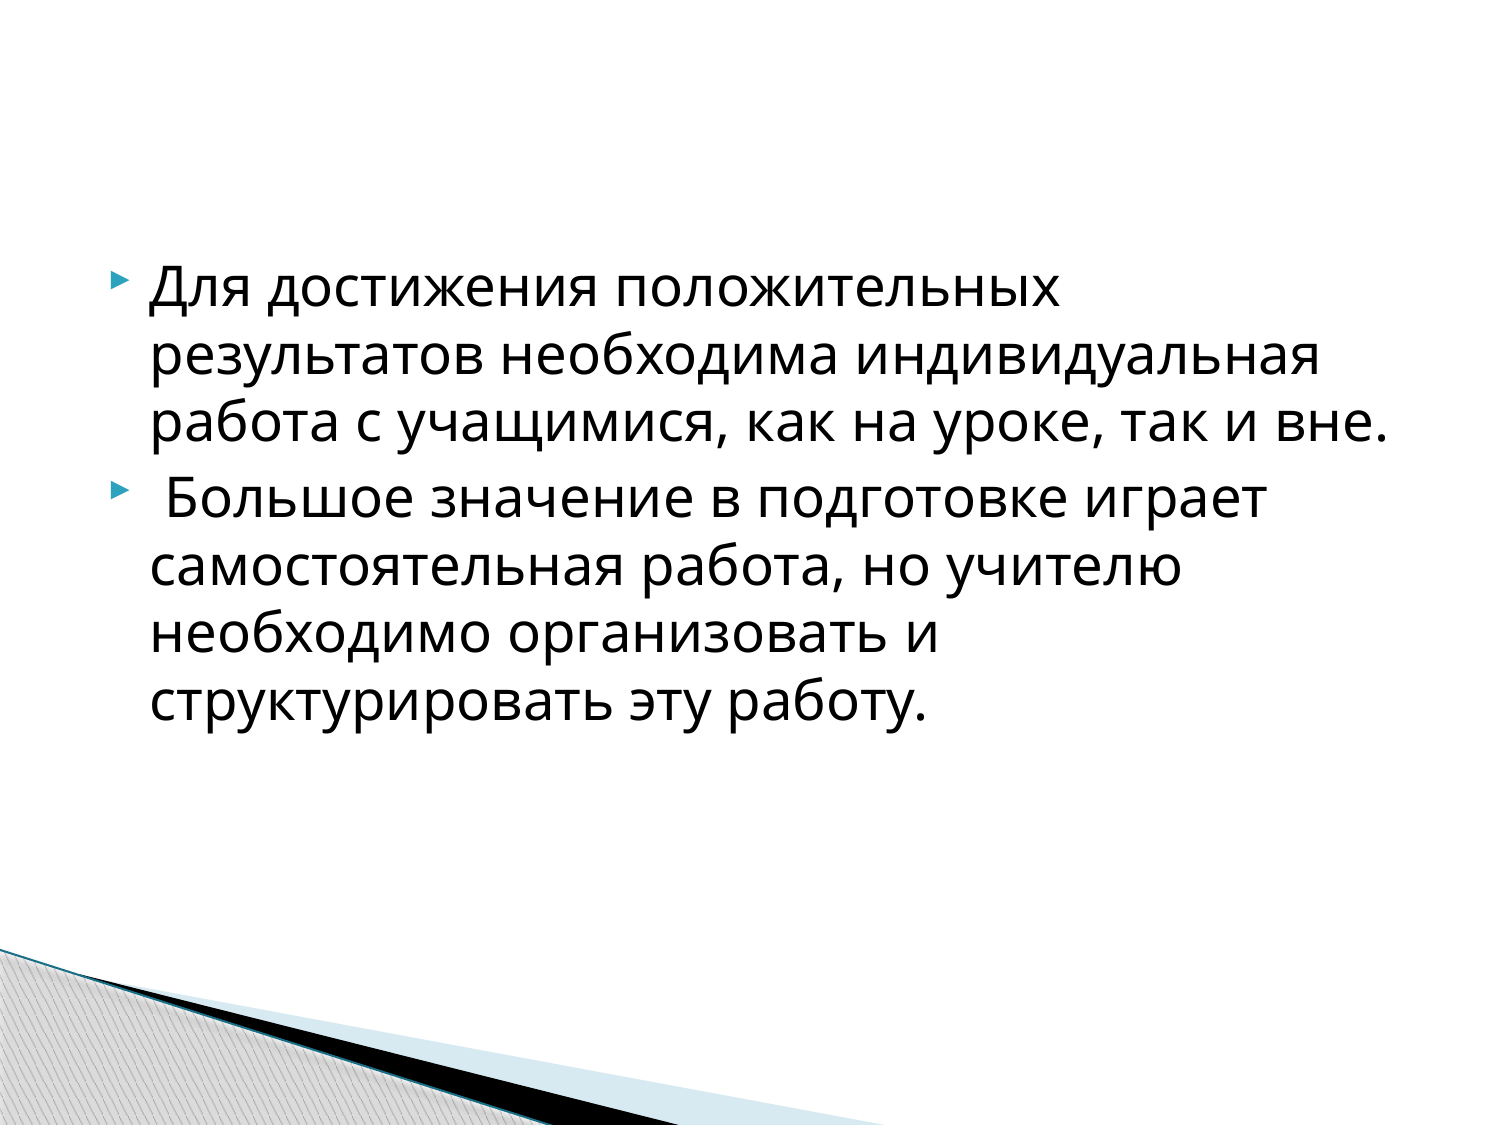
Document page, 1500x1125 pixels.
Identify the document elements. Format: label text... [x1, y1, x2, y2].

list Для достижения положительных результатов необходима индивидуальная работа с учащимися, как на уроке, так и вне. Большое значение в подготовке играет самостоятельная работа, но учителю необходимо организовать и структурировать эту работу. [75, 243, 1425, 986]
